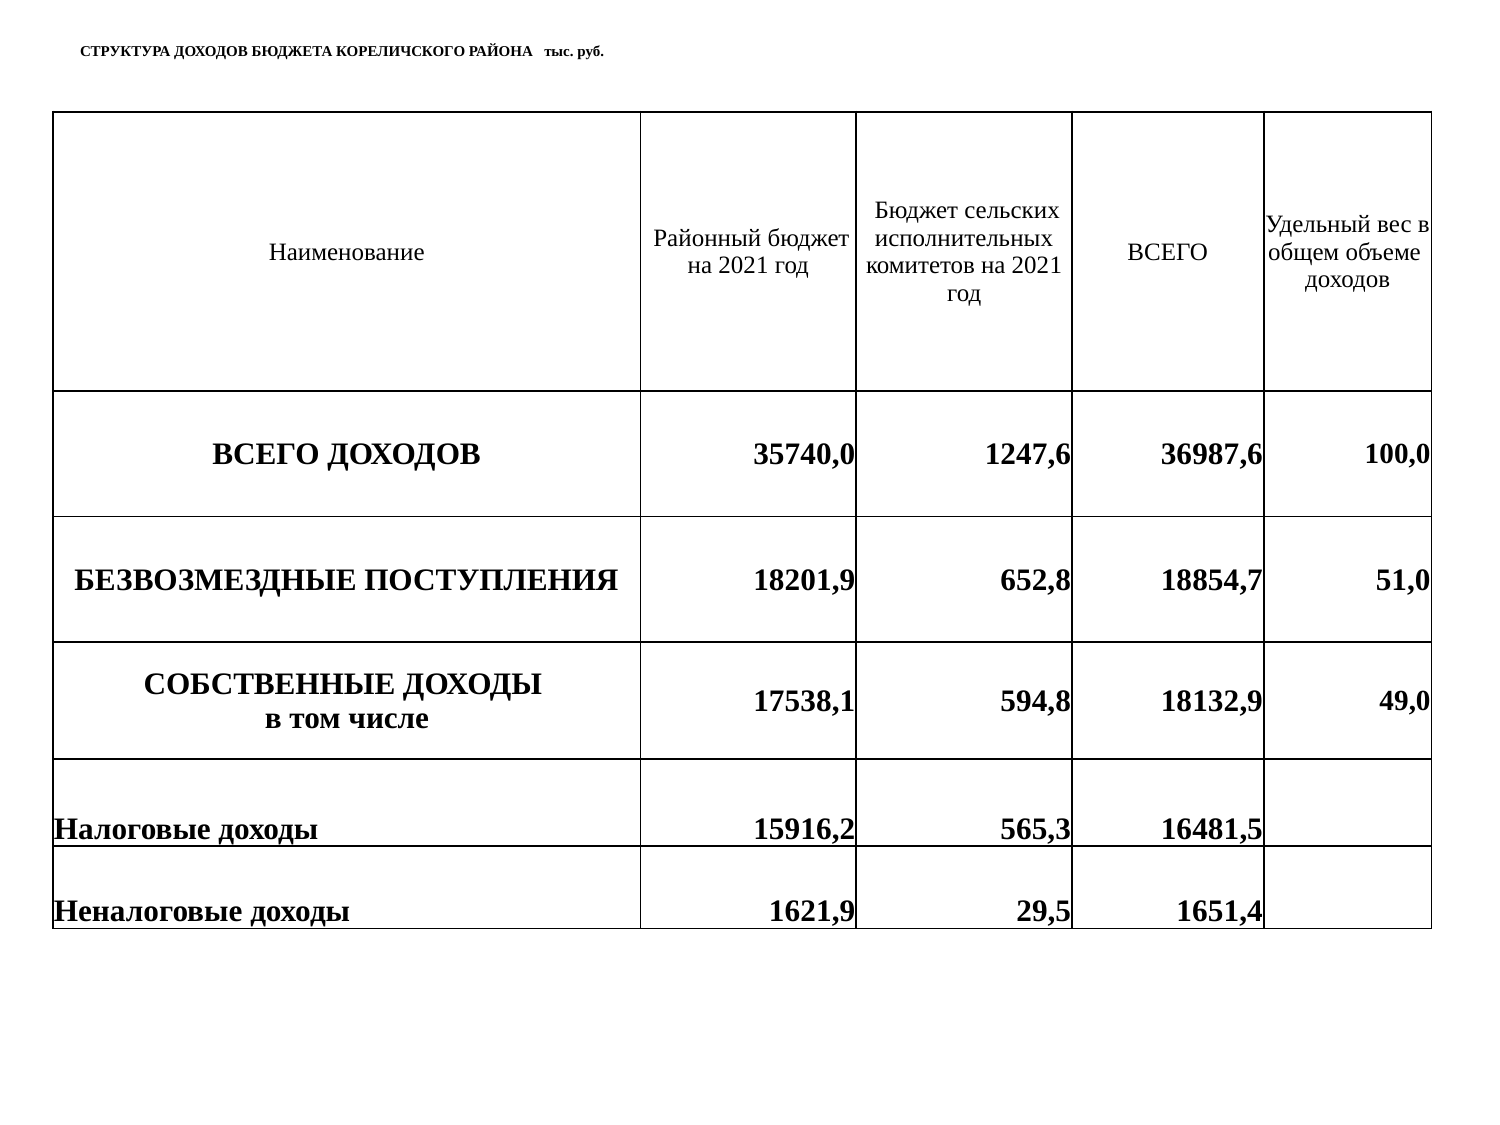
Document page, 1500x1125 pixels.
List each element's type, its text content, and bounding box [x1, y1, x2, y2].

table_header Удельный вес в общем объеме доходов [1265, 113, 1431, 390]
table_header Бюджет сельских исполнительных комитетов на 2021 год [857, 113, 1071, 390]
table_cell 18132,9 [1073, 643, 1263, 758]
table_cell 594,8 [857, 643, 1071, 758]
table_cell 565,3 [857, 760, 1071, 845]
table_cell [1265, 760, 1431, 845]
table_cell [1265, 847, 1431, 928]
table_cell Неналоговые доходы [54, 847, 640, 928]
table_cell СОБСТВЕННЫЕ ДОХОДЫ в том числе [54, 643, 640, 758]
table_cell 1247,6 [857, 392, 1071, 516]
table_cell Налоговые доходы [54, 760, 640, 845]
table_cell 49,0 [1265, 643, 1431, 758]
table_cell 1651,4 [1073, 847, 1263, 928]
table_cell 51,0 [1265, 517, 1431, 641]
table_cell 18201,9 [641, 517, 855, 641]
table_cell 1621,9 [641, 847, 855, 928]
table_cell 17538,1 [641, 643, 855, 758]
table_cell 100,0 [1265, 392, 1431, 516]
table_cell БЕЗВОЗМЕЗДНЫЕ ПОСТУПЛЕНИЯ [54, 517, 640, 641]
title СТРУКТУРА ДОХОДОВ БЮДЖЕТА КОРЕЛИЧСКОГО РАЙОНА тыс. руб. [64, 33, 1483, 68]
table_cell 15916,2 [641, 760, 855, 845]
table_cell 652,8 [857, 517, 1071, 641]
table_cell 18854,7 [1073, 517, 1263, 641]
table_cell 35740,0 [641, 392, 855, 516]
table_header Наименование [54, 113, 640, 390]
table_cell 36987,6 [1073, 392, 1263, 516]
table_cell 29,5 [857, 847, 1071, 928]
table_cell 16481,5 [1073, 760, 1263, 845]
table_header ВСЕГО [1073, 113, 1263, 390]
table_cell ВСЕГО ДОХОДОВ [54, 392, 640, 516]
table_header Районный бюджет на 2021 год [641, 113, 855, 390]
